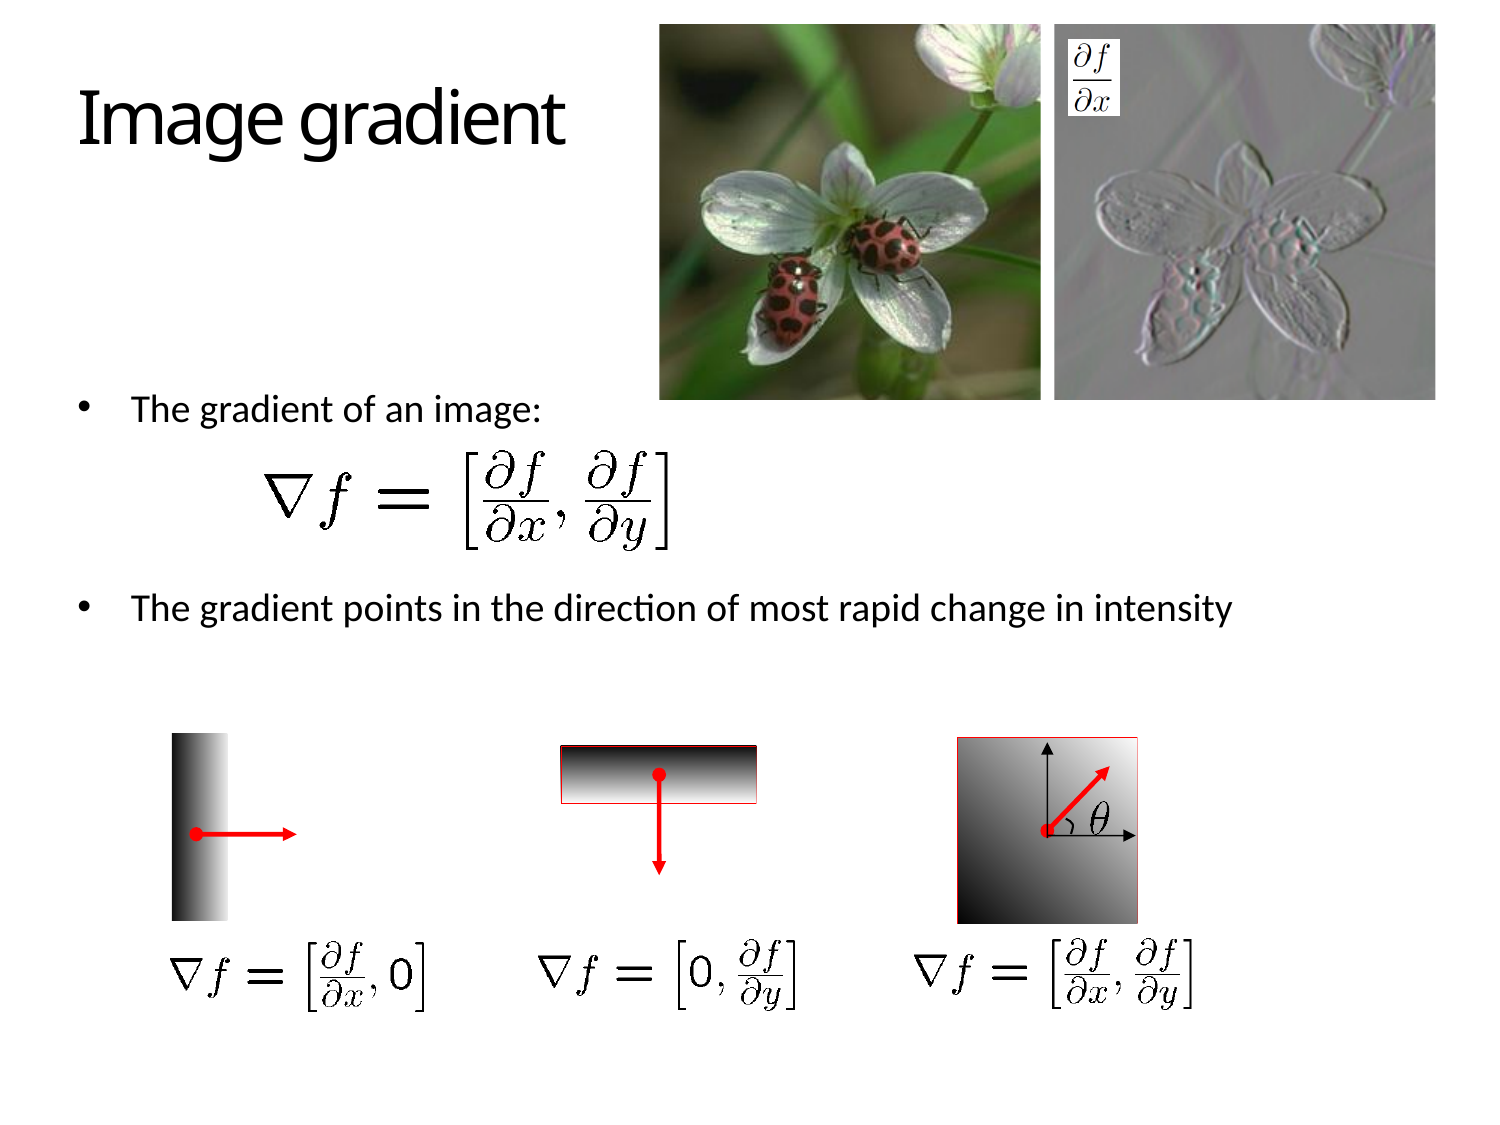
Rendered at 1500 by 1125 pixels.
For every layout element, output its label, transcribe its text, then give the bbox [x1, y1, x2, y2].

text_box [912, 737, 1193, 1012]
picture [659, 24, 1041, 401]
picture [168, 940, 426, 1013]
text_box Image gradient [1044, 62, 1048, 168]
text_box [652, 782, 666, 876]
list The gradient of an image: The gradient points in the direction of most rapid change in intensity [62, 375, 1388, 638]
picture [262, 449, 668, 555]
text_box [560, 745, 757, 804]
text_box [652, 767, 667, 782]
text_box Image gradient [62, 62, 654, 168]
picture [536, 937, 796, 1013]
text_box [171, 733, 228, 921]
text_box [189, 827, 204, 842]
picture [1053, 24, 1436, 401]
text_box [204, 828, 297, 841]
